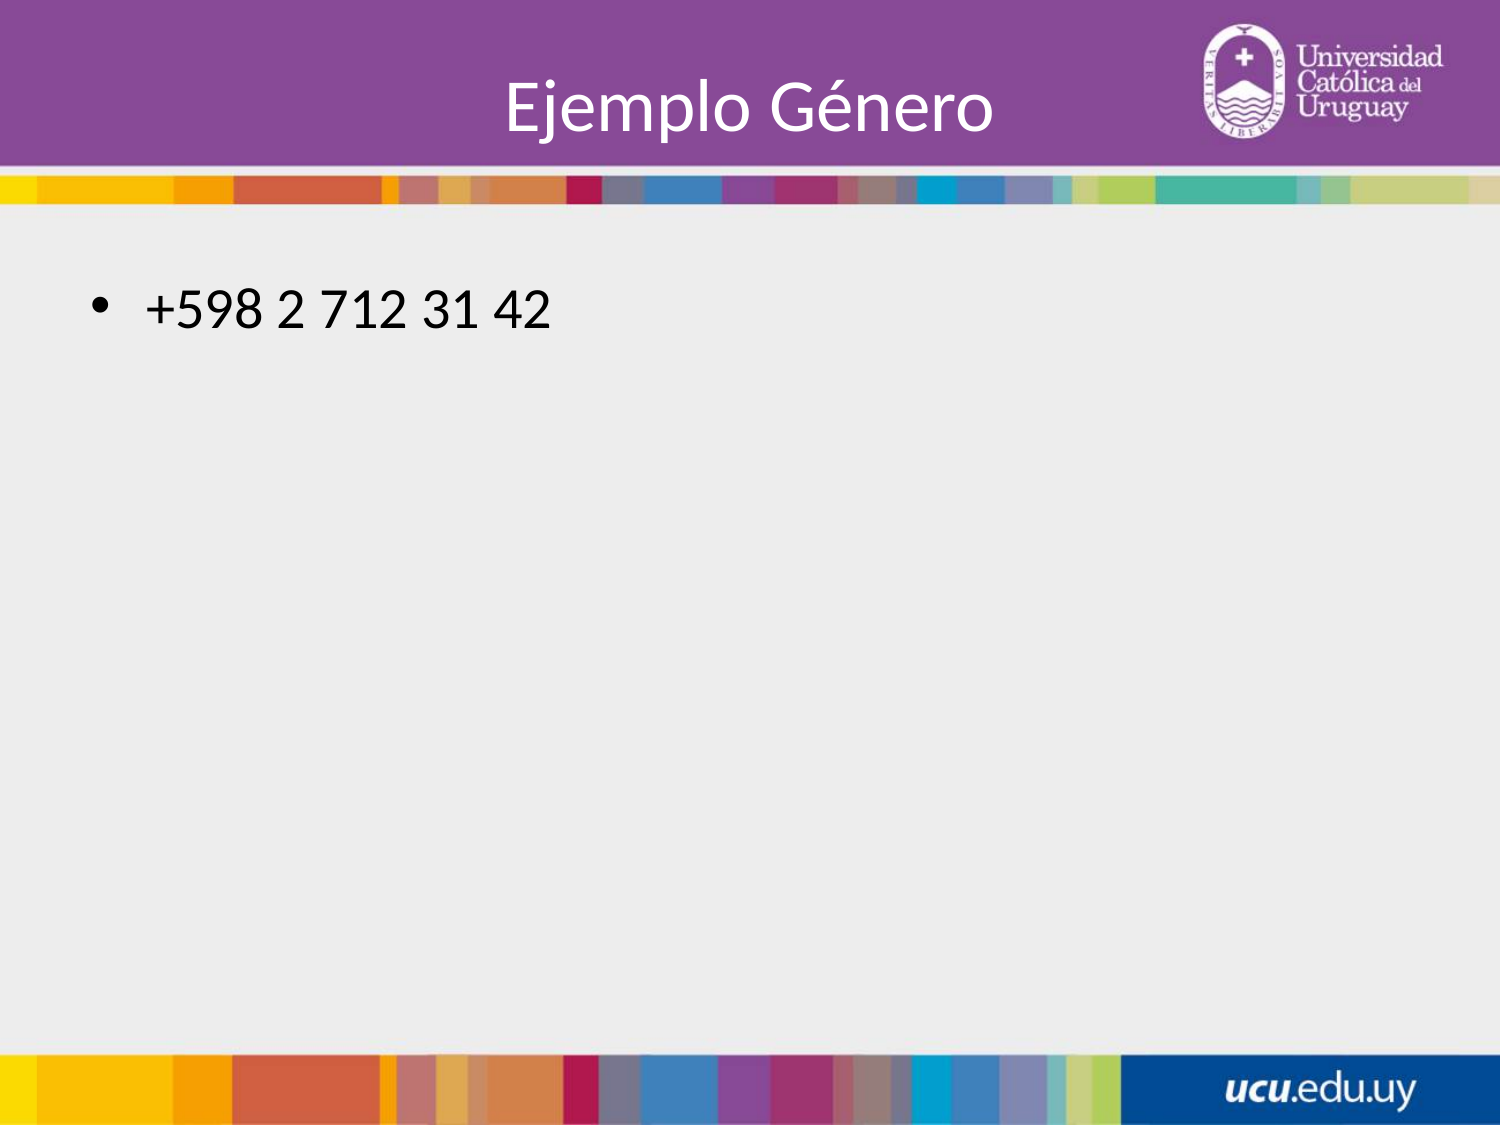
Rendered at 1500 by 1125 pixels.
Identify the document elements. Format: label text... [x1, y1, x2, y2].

list +598 2 712 31 42 [75, 262, 1425, 1005]
picture [0, 0, 1500, 1125]
title Ejemplo Género [75, 7, 1425, 195]
